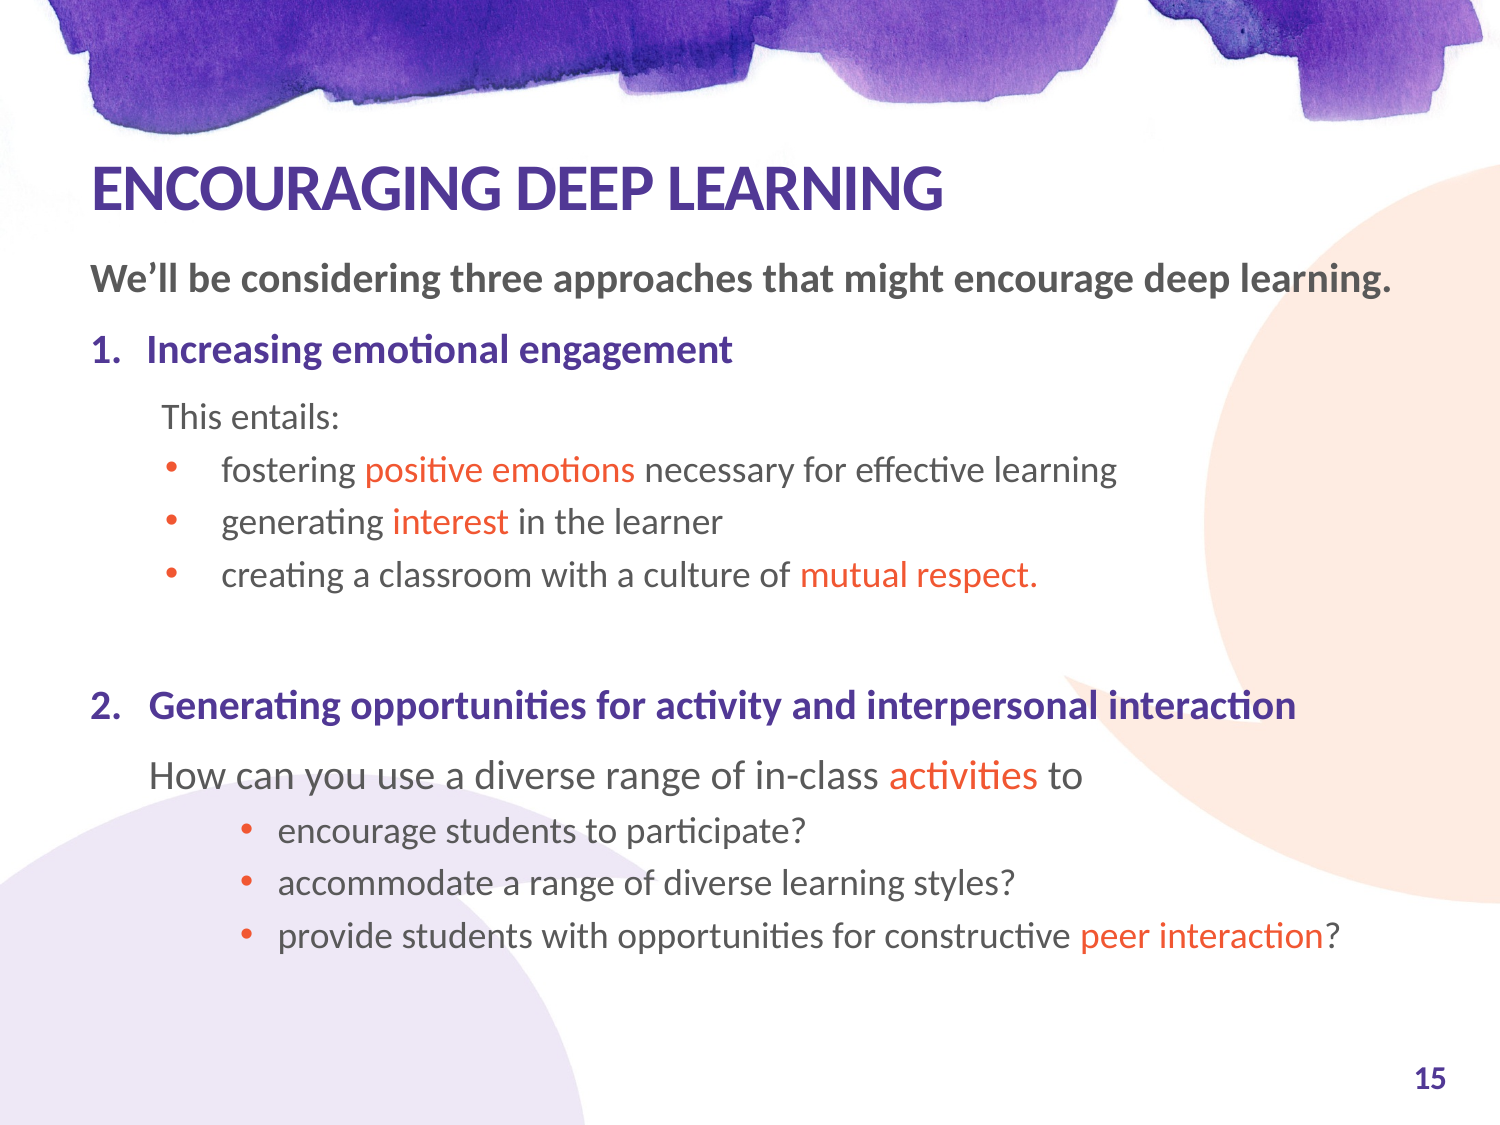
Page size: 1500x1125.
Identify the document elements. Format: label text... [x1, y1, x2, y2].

list We’ll be considering three approaches that might encourage deep learning. Increasing emotional engagement This entails: fostering positive emotions necessary for effective learning generating interest in the learner creating a classroom with a culture of mutual respect. 2. Generating opportunities for activity and interpersonal interaction How can you use a diverse range of in-class activities to encourage students to participate? accommodate a range of diverse learning styles? provide students with opportunities for constructive peer interaction? [75, 243, 1424, 1005]
slide_number 15 [1246, 1046, 1462, 1107]
title encouraging deep learning [76, 137, 1424, 232]
picture [0, 0, 1500, 1125]
